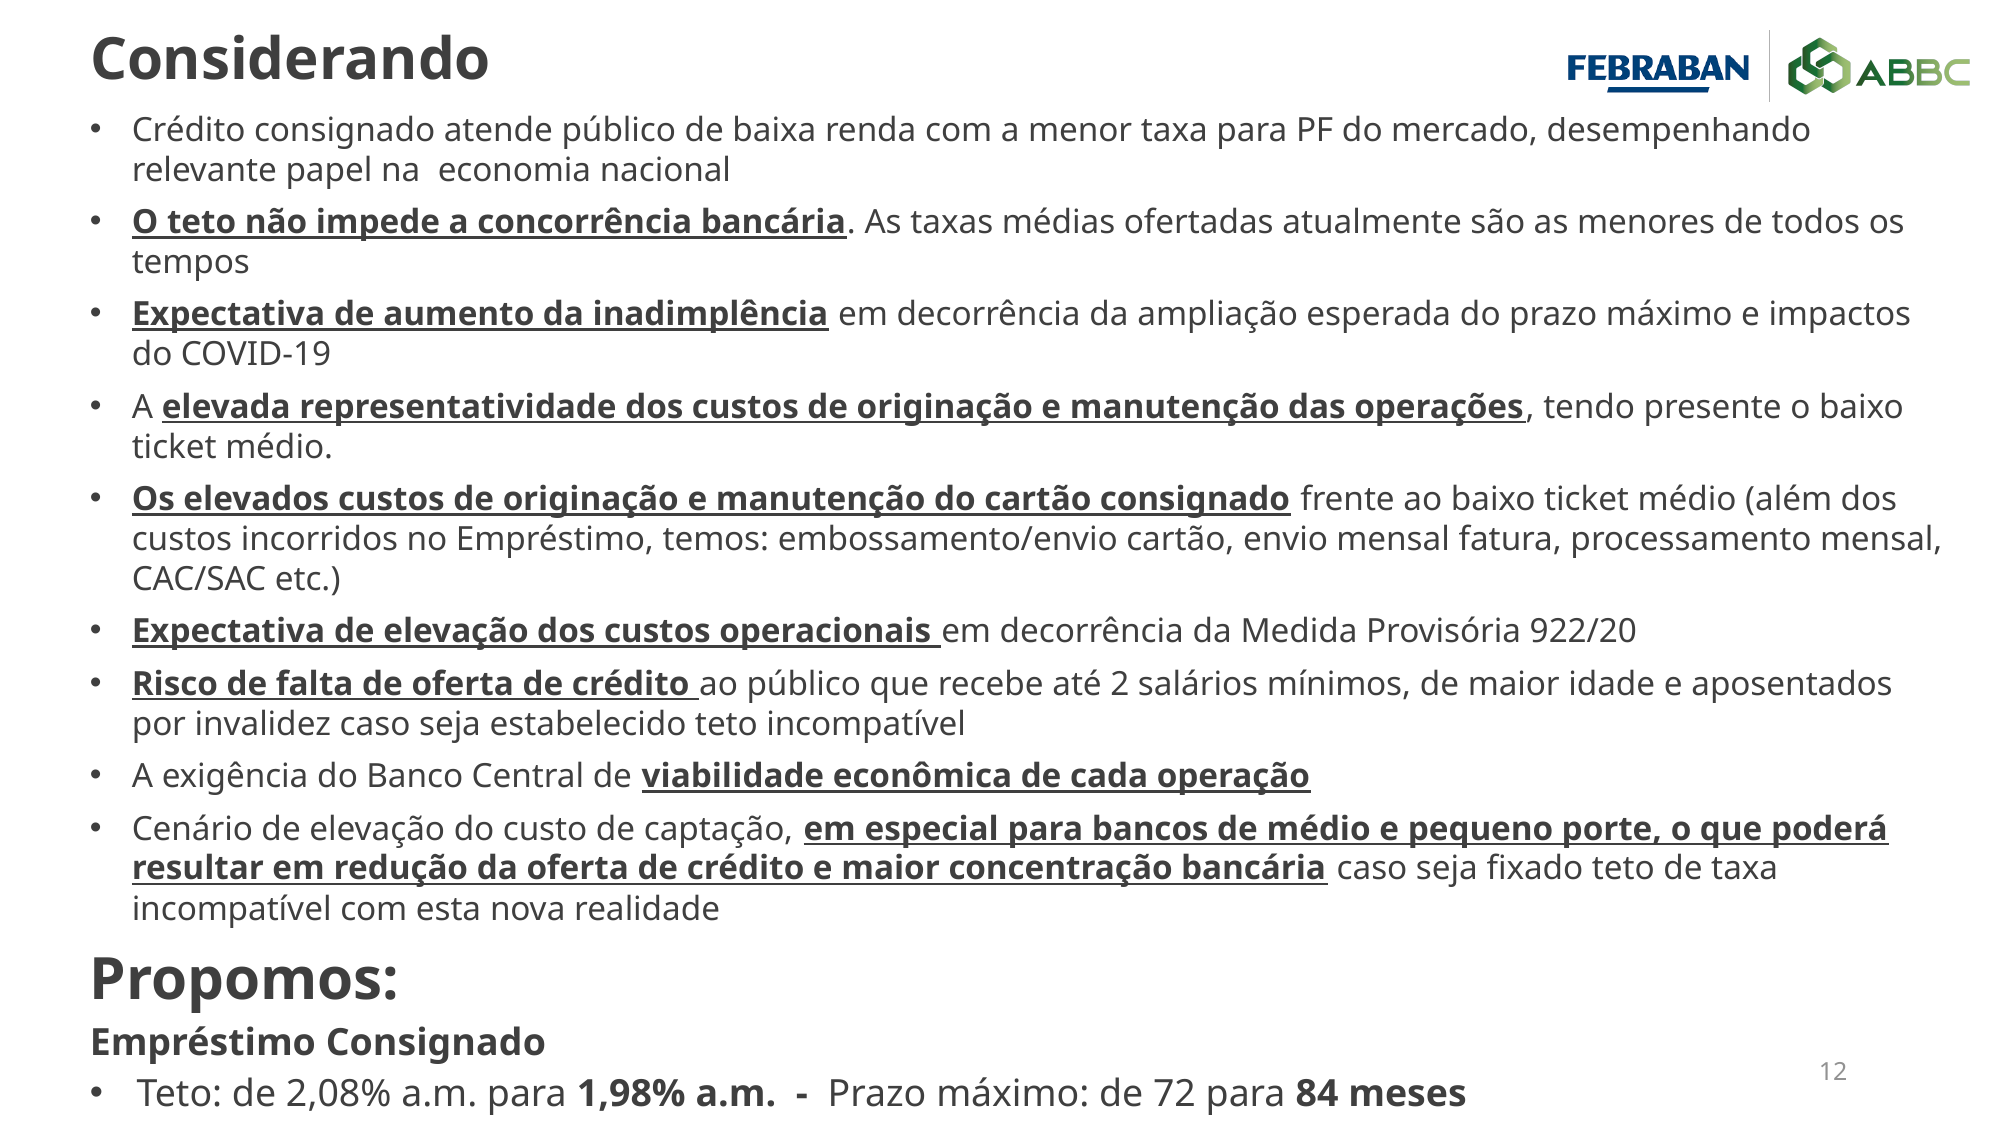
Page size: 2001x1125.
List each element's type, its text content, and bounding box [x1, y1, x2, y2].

text_box Considerando [74, 0, 1796, 132]
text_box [1543, 22, 1976, 117]
text_box Crédito consignado atende público de baixa renda com a menor taxa para PF do mercado, desempenhando relevante papel na economia nacional O teto não impede a concorrência bancária. As taxas médias ofertadas atualmente são as menores de todos os tempos Expectativa de aumento da inadimplência em decorrência da ampliação esperada do prazo máximo e impactos do COVID-19 A elevada representatividade dos custos de originação e manutenção das operações, tendo presente o baixo ticket médio. Os elevados custos de originação e manutenção do cartão consignado frente ao baixo ticket médio (além dos custos incorridos no Empréstimo, temos: embossamento/envio cartão, envio mensal fatura, processamento mensal, CAC/SAC etc.) Expectativa de elevação dos custos operacionais em decorrência da Medida Provisória 922/20 Risco de falta de oferta de crédito ao público que recebe até 2 salários mínimos, de maior idade e aposentados por invalidez caso seja estabelecido teto incompatível A exigência do Banco Central de viabilidade econômica de cada operação Cenário de elevação do custo de captação, em especial para bancos de médio e pequeno porte, o que poderá resultar em redução da oferta de crédito e maior concentração bancária caso seja fixado teto de taxa incompatível com esta nova realidade Propomos: Empréstimo Consignado Teto: de 2,08% a.m. para 1,98% a.m. - Prazo máximo: de 72 para 84 meses Cartão Consignado Teto: de 3,00% a.m. para 2,90% a.m. [75, 100, 1968, 1125]
slide_number 12 [1412, 1042, 1863, 1103]
